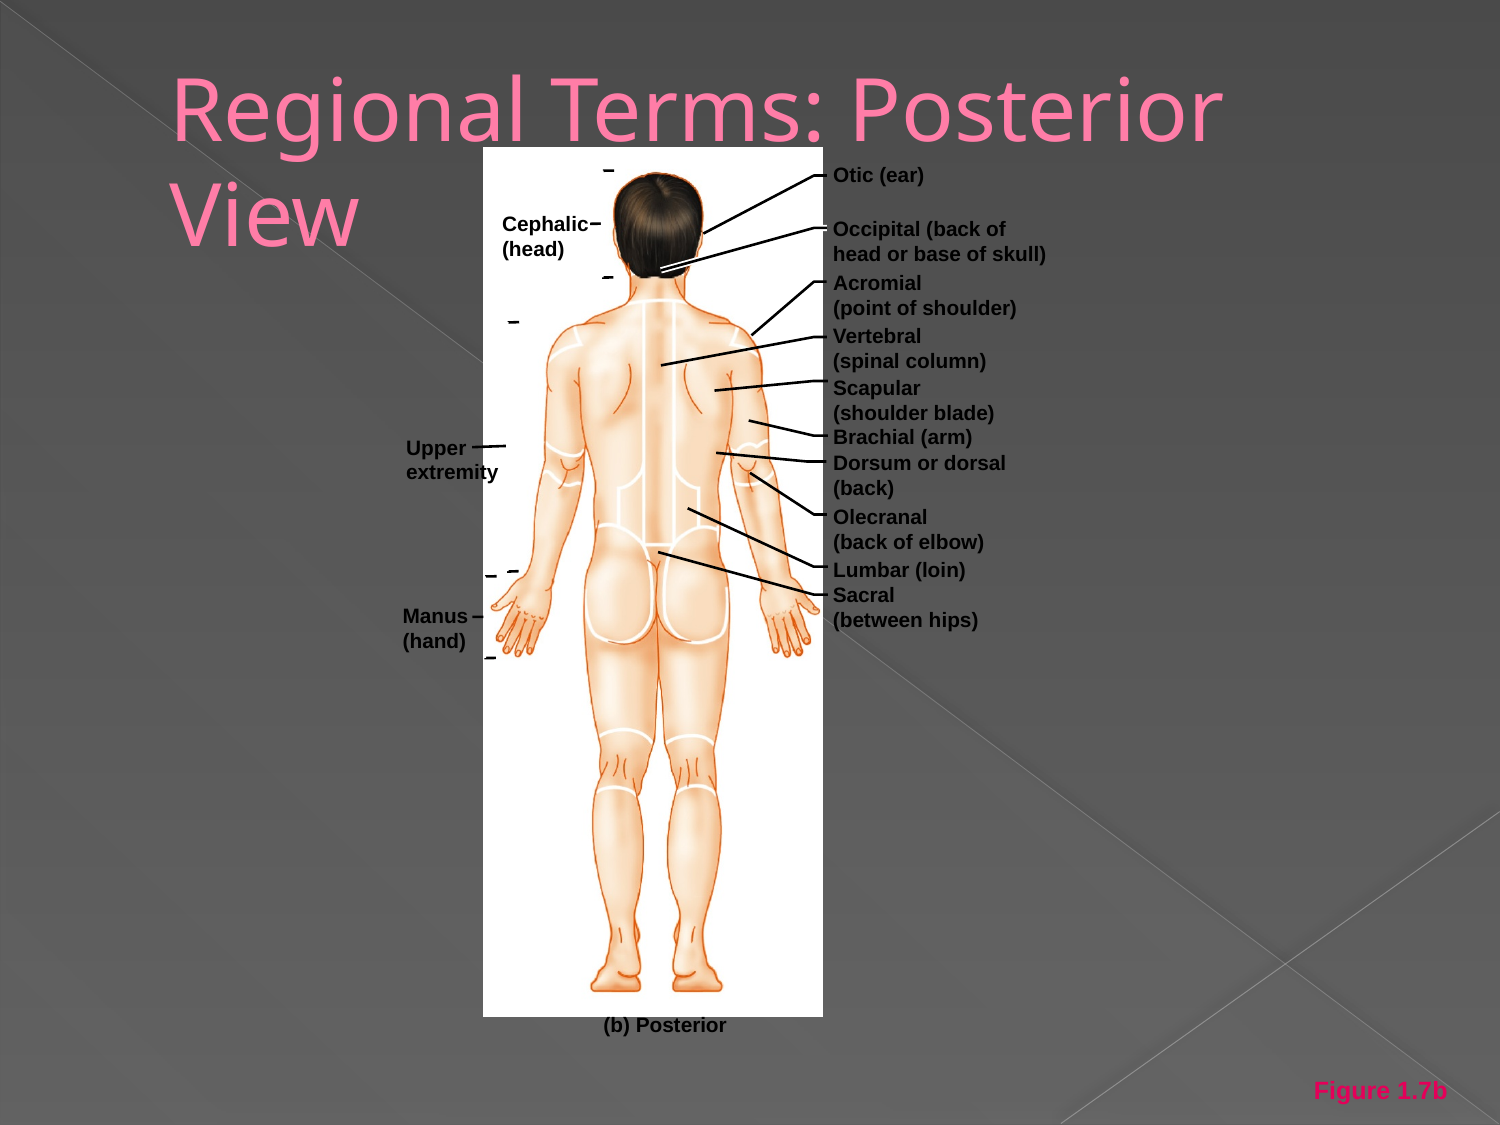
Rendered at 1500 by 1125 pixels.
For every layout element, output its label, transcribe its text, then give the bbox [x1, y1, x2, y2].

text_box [402, 146, 1053, 1037]
title Regional Terms: Posterior View [75, 43, 1425, 274]
text_box Figure 1.7b [1200, 1067, 1463, 1113]
